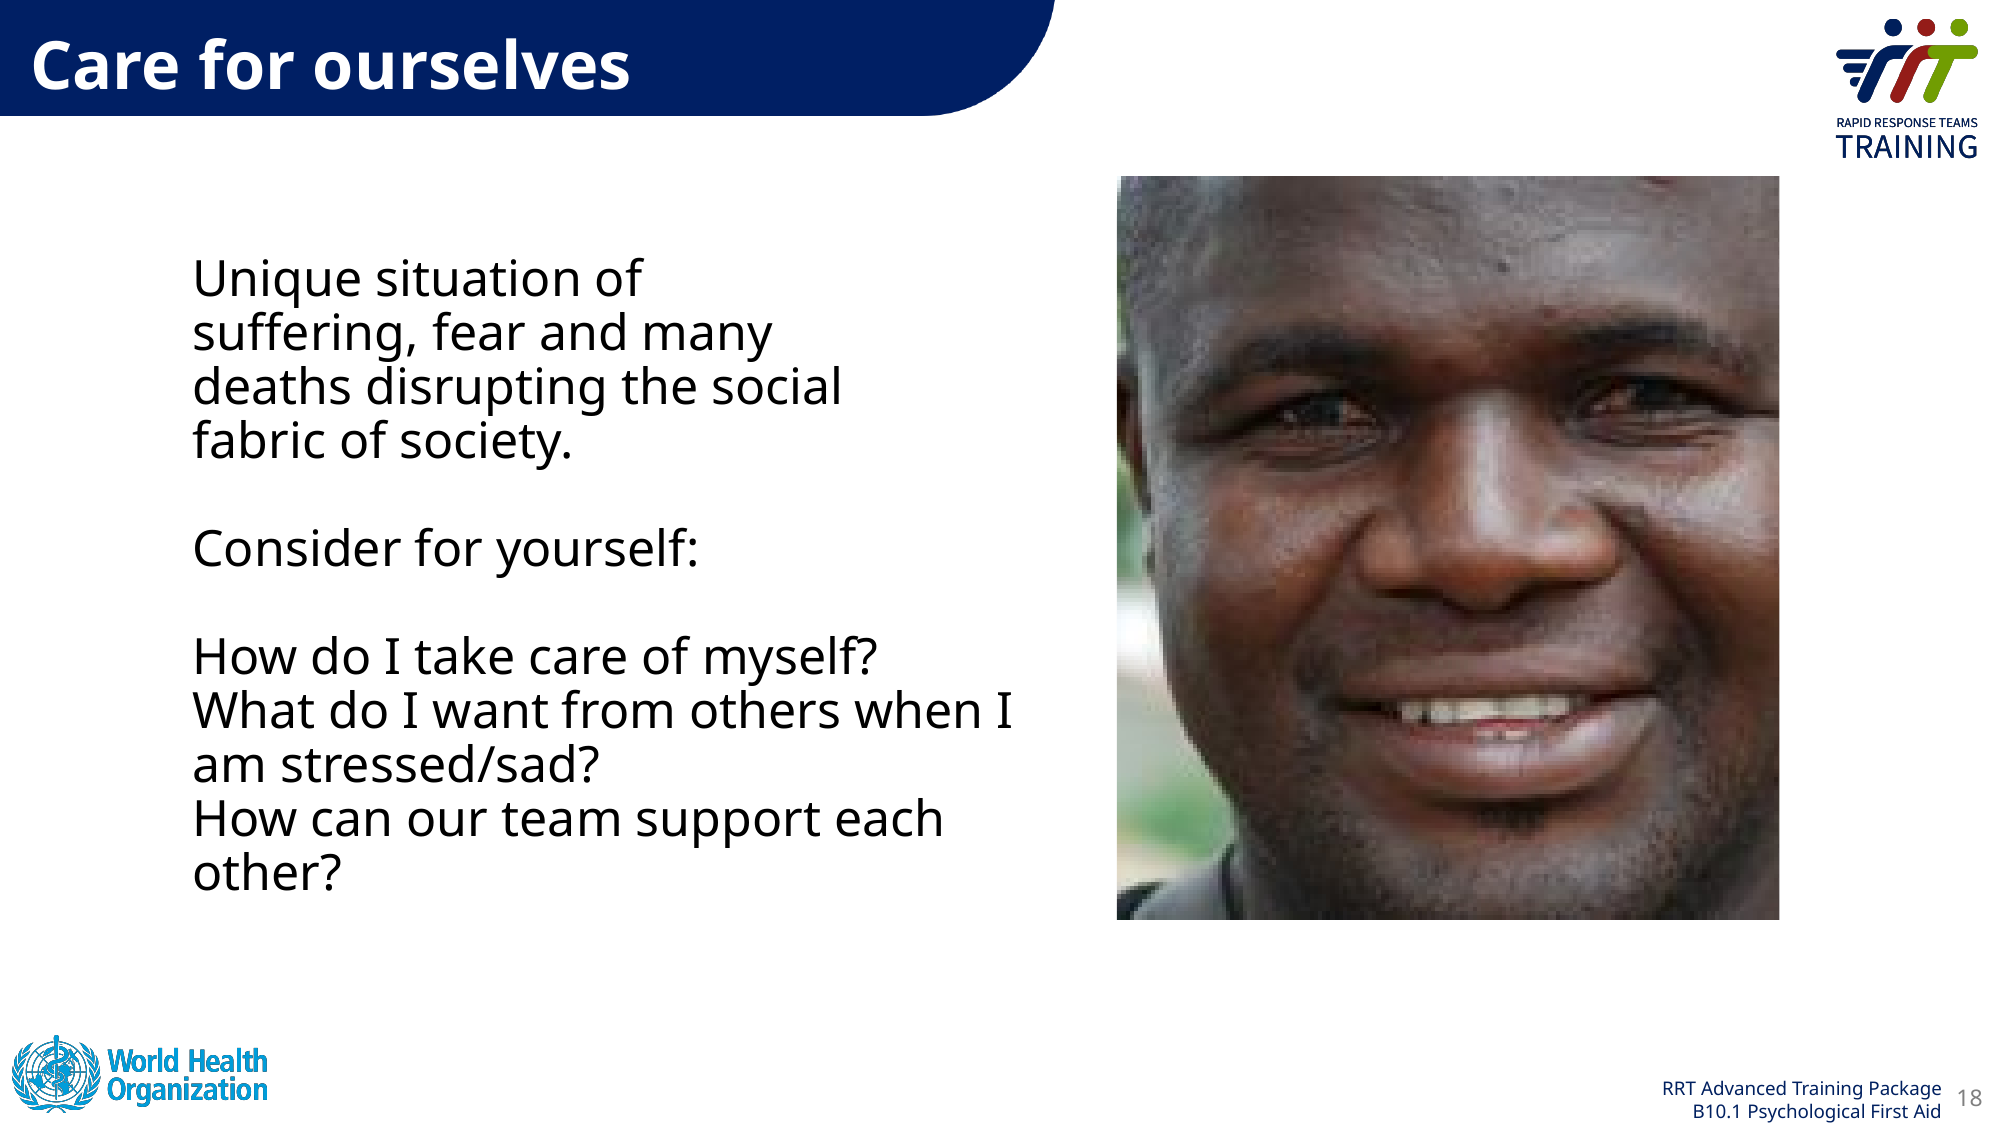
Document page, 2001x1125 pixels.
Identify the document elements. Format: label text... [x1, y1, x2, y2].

list Unique situation of suffering, fear and many deaths disrupting the social fabric of society. Consider for yourself: How do I take care of myself? What do I want from others when I am stressed/sad? How can our team support each other? [184, 245, 1055, 880]
picture [40, 1062, 47, 1070]
picture [12, 1035, 54, 1068]
picture [46, 1056, 54, 1062]
picture [22, 1062, 26, 1077]
picture [30, 1083, 37, 1091]
picture [12, 1083, 48, 1113]
picture [1116, 176, 1780, 920]
text_box Care for ourselves [22, 15, 1490, 122]
picture [50, 1108, 62, 1113]
picture [34, 1054, 43, 1078]
picture [36, 1088, 78, 1105]
picture [71, 1053, 90, 1091]
picture [59, 1035, 267, 1113]
picture [24, 1054, 36, 1087]
picture [0, 0, 1056, 116]
picture [1835, 19, 1978, 167]
